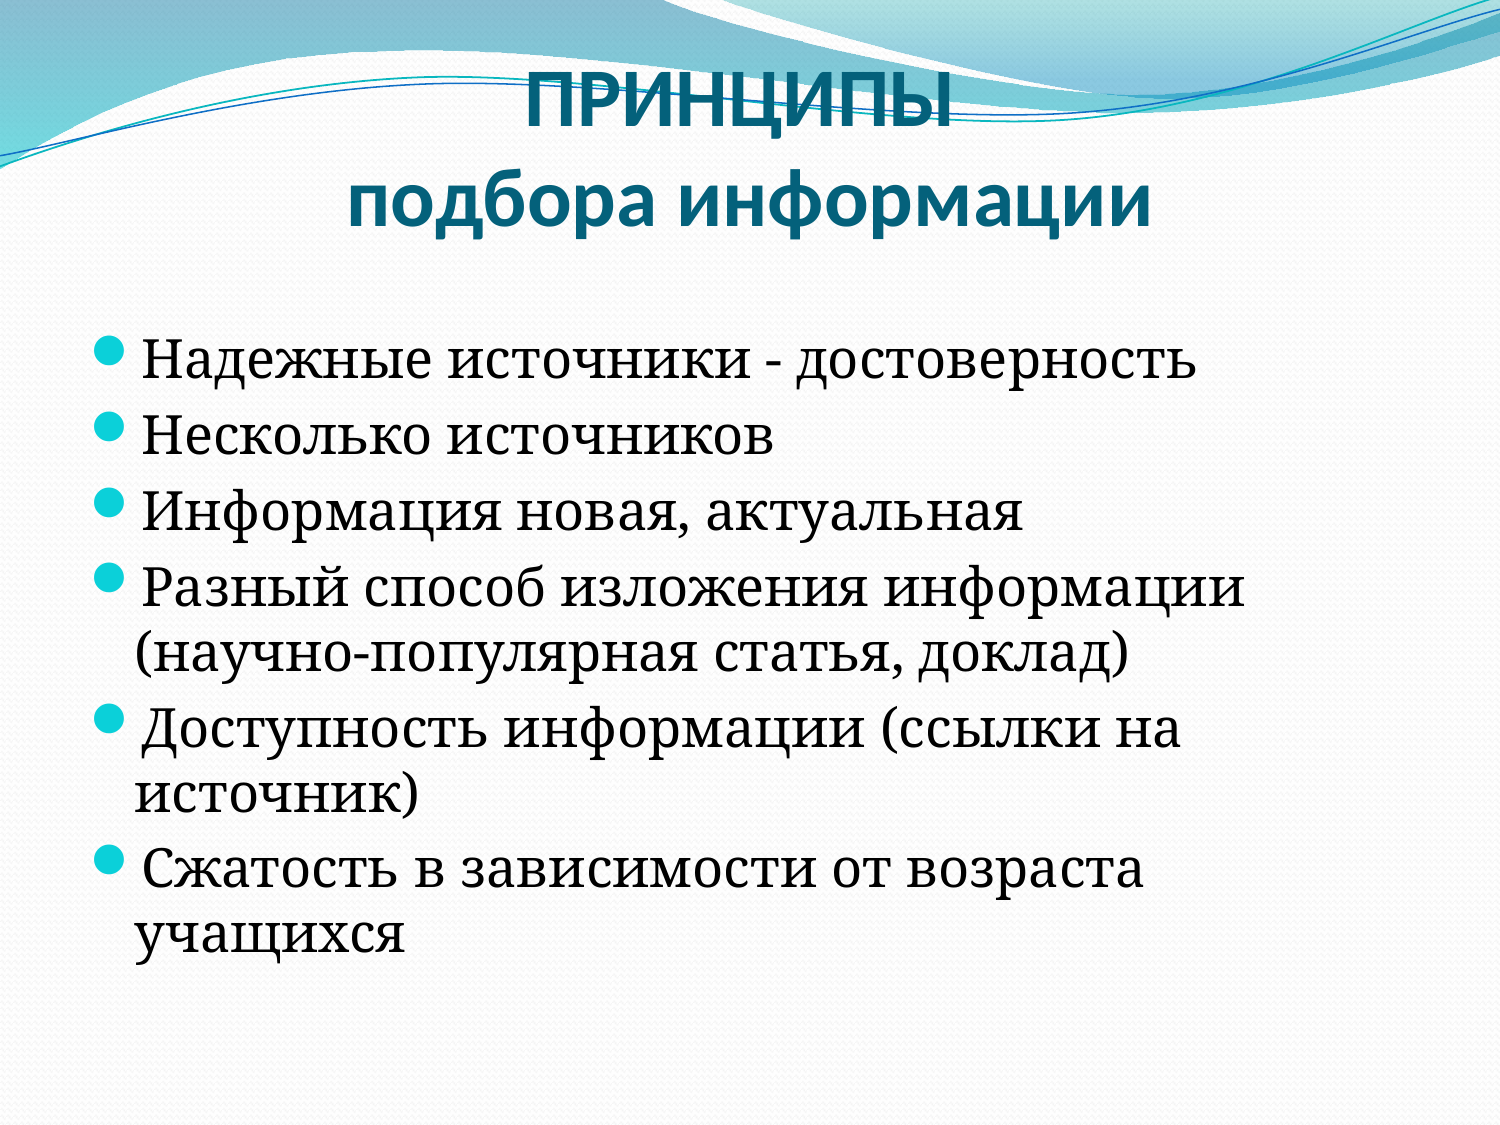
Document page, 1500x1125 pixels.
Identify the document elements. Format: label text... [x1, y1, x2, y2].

title ПРИНЦИПЫ подбора информации [0, 101, 1500, 244]
list Надежные источники - достоверность Несколько источников Информация новая, актуальная Разный способ изложения информации (научно-популярная статья, доклад) Доступность информации (ссылки на источник) Сжатость в зависимости от возраста учащихся [75, 317, 1425, 1038]
